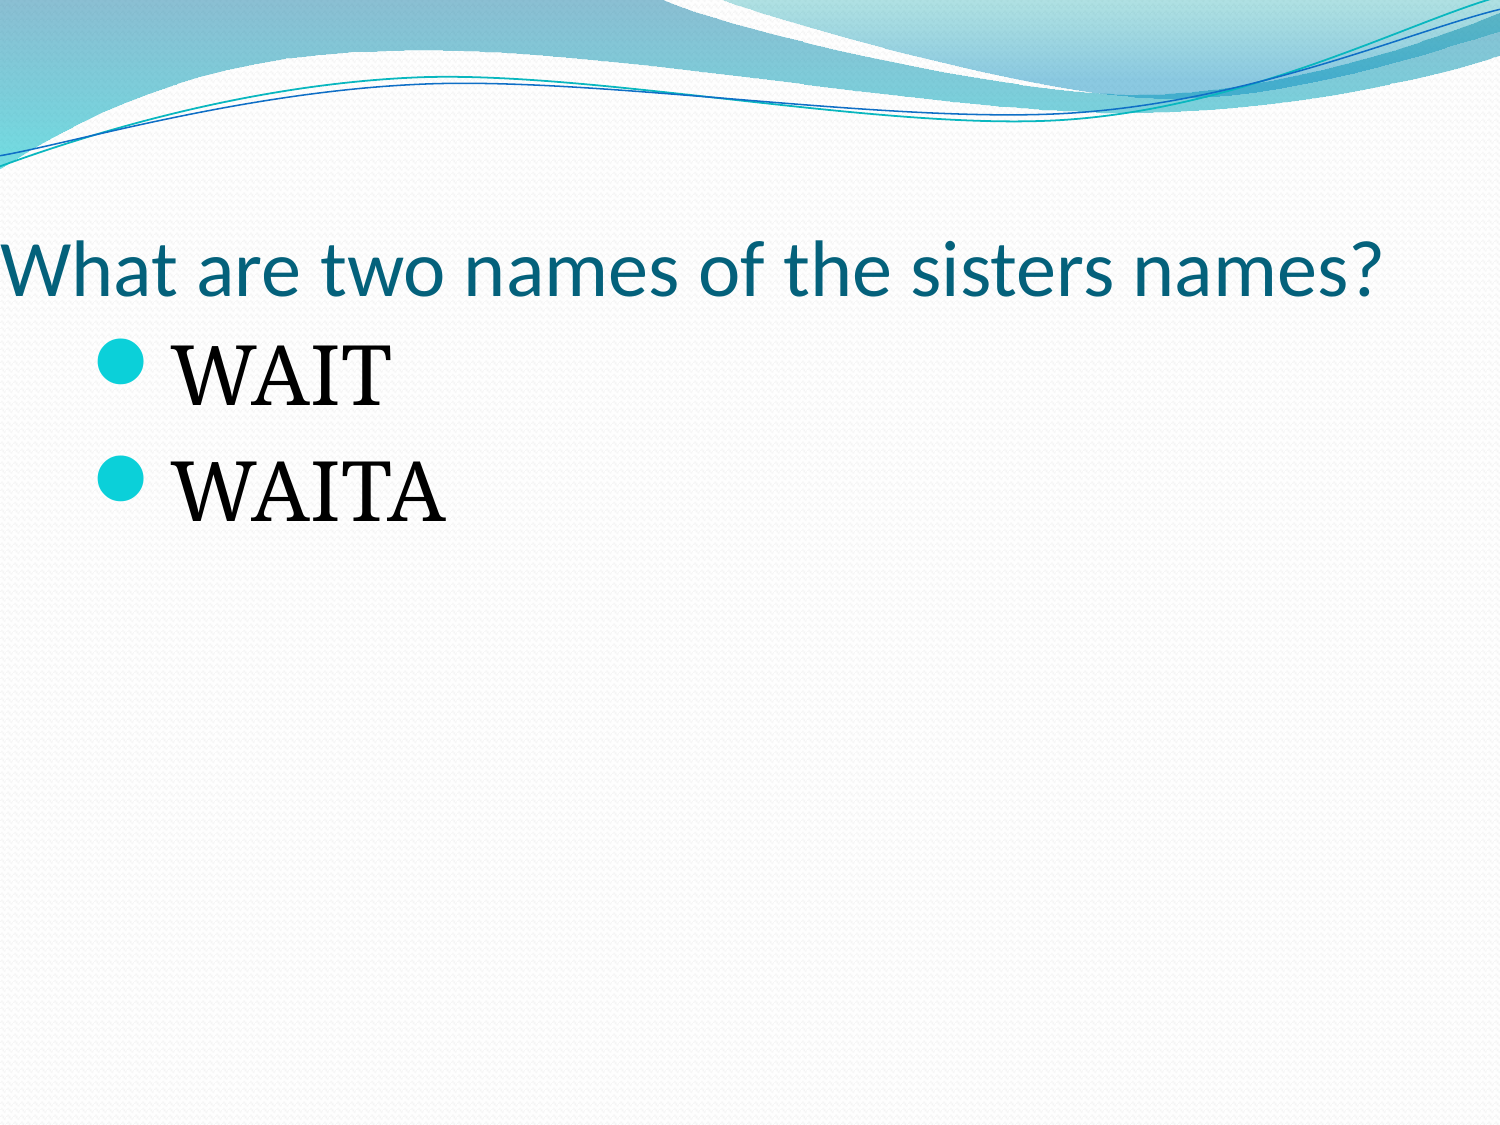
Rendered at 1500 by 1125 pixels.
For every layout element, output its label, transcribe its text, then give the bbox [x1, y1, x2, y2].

title What are two names of the sisters names? [0, 125, 1500, 313]
list WAIT WAITA [76, 314, 1412, 1059]
